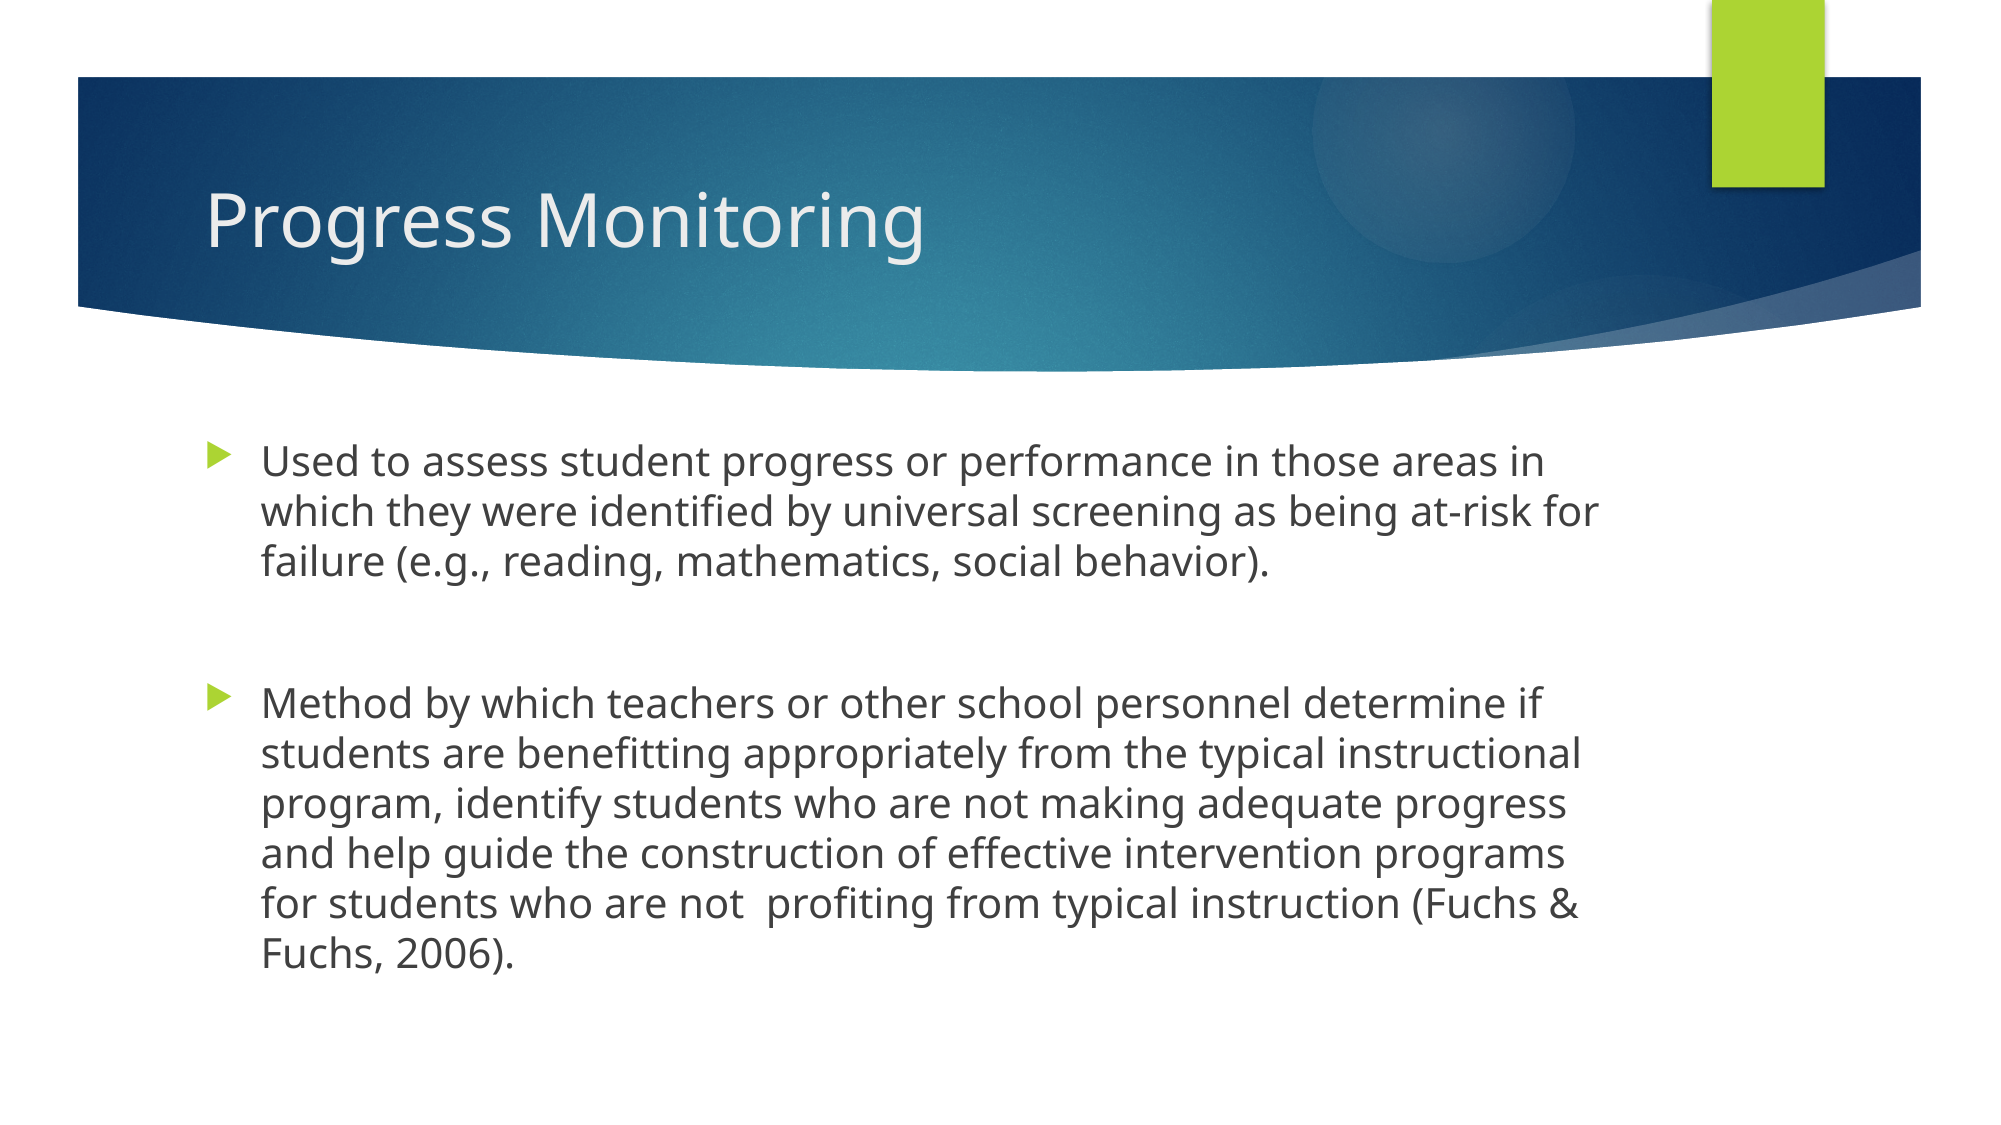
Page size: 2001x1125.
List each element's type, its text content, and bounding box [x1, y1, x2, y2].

list Used to assess student progress or performance in those areas in which they were identified by universal screening as being at-risk for failure (e.g., reading, mathematics, social behavior). Method by which teachers or other school personnel determine if students are benefitting appropriately from the typical instructional program, identify students who are not making adequate progress and help guide the construction of effective intervention programs for students who are not profiting from typical instruction (Fuchs & Fuchs, 2006). [189, 427, 1627, 988]
title Progress Monitoring [189, 159, 1627, 276]
